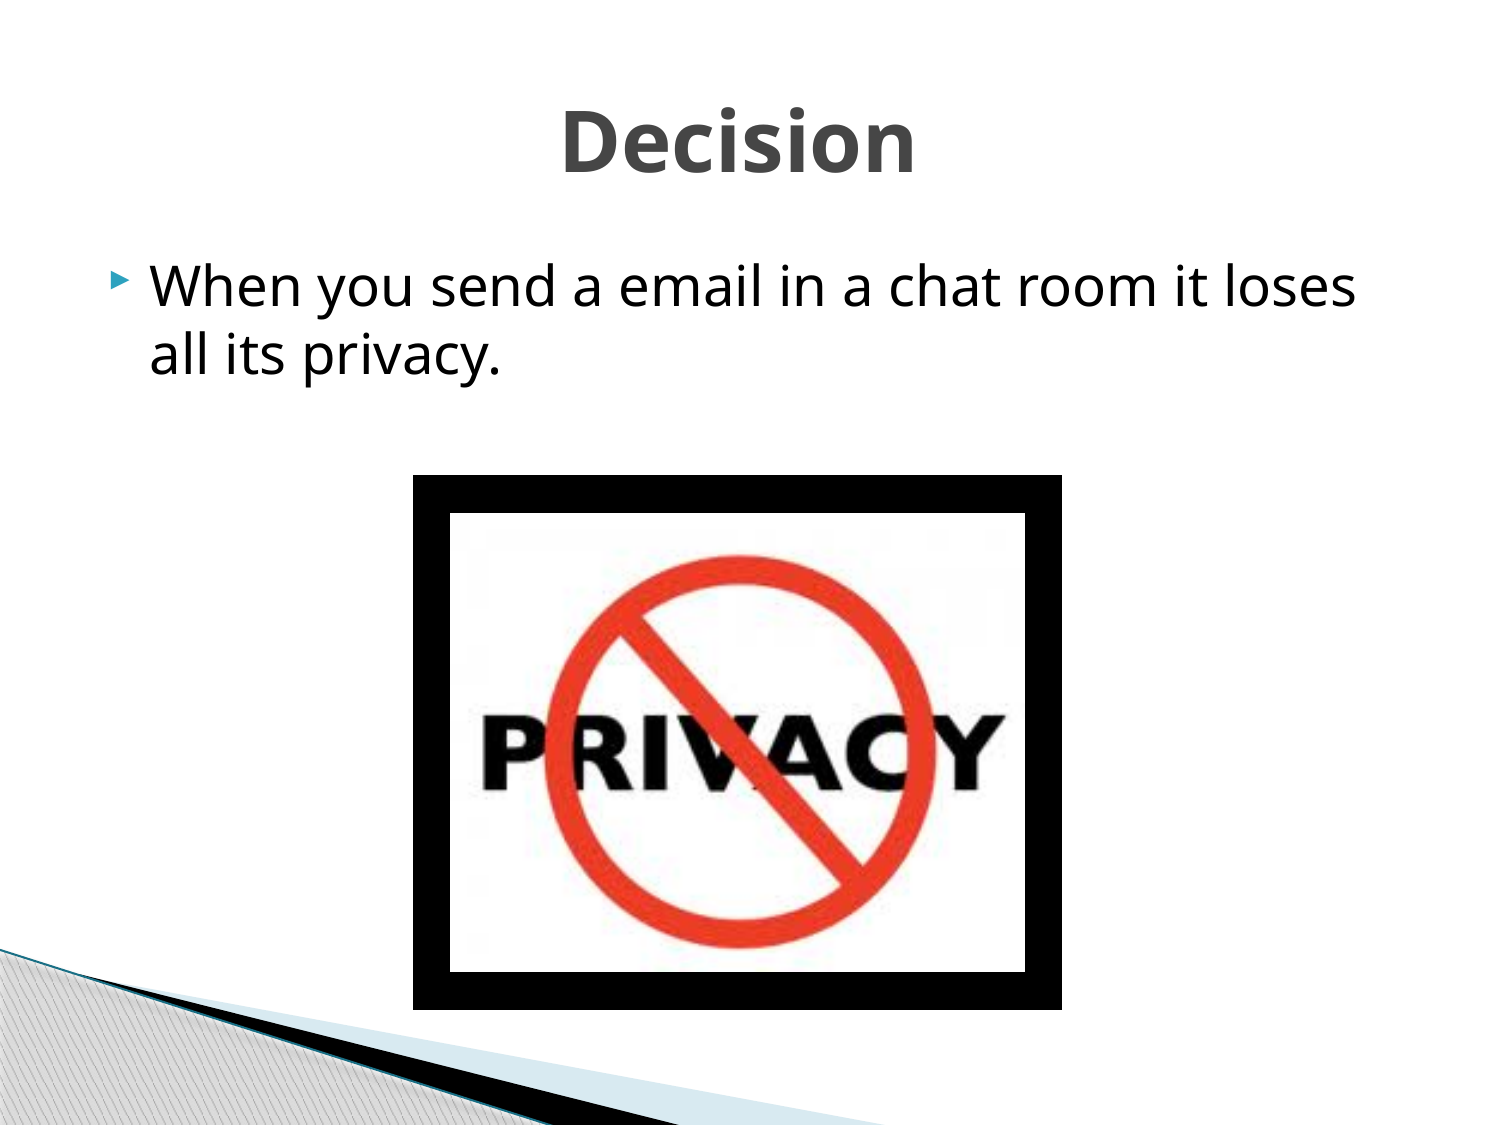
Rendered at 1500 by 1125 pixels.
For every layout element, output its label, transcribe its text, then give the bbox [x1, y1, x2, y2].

picture [449, 512, 1026, 973]
list When you send a email in a chat room it loses all its privacy. [75, 243, 1425, 986]
title Decision [75, 45, 1425, 233]
